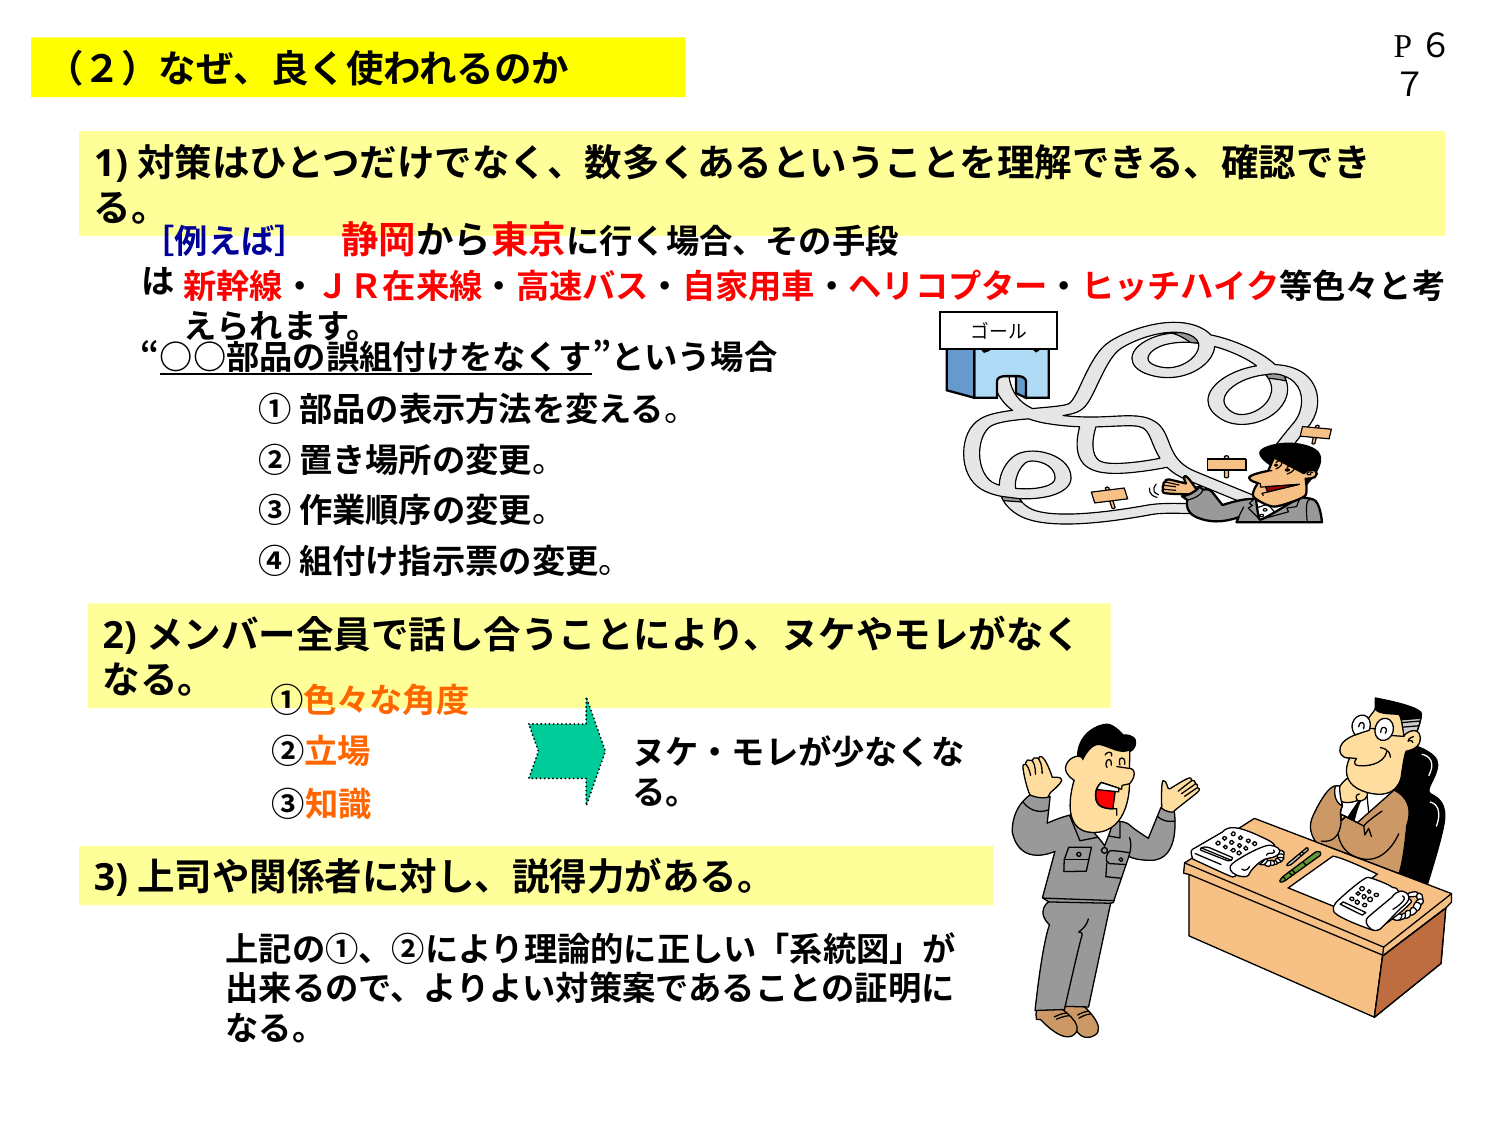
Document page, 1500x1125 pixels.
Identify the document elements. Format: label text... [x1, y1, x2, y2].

text_box （２）なぜ、良く使われるのか [31, 37, 686, 98]
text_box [78, 131, 1469, 592]
text_box P６７ [1378, 16, 1500, 111]
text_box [87, 603, 1111, 832]
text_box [78, 696, 1453, 1047]
